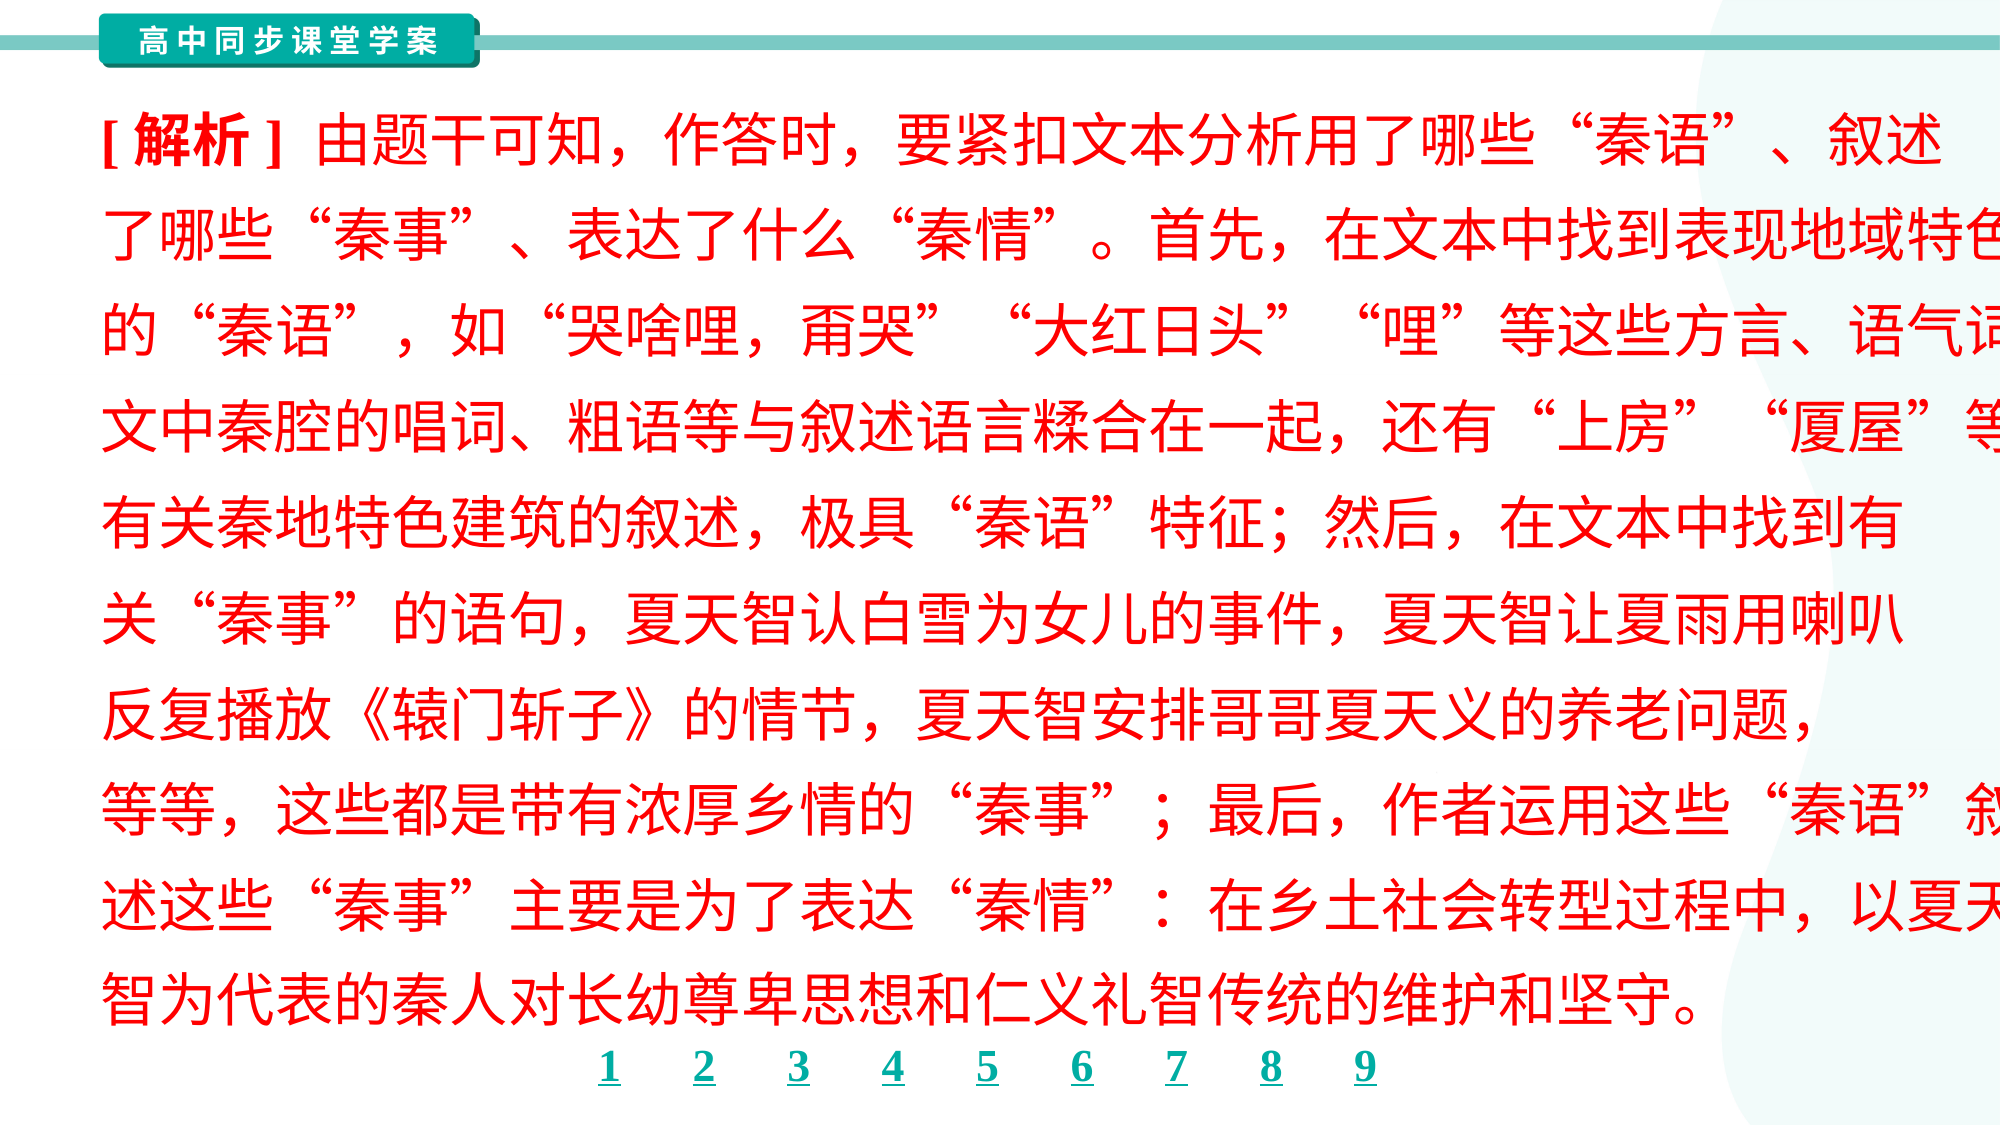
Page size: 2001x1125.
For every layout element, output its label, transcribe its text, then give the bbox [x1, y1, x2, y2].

picture [0, 0, 2000, 1125]
text_box [解析] 由题干可知，作答时，要紧扣文本分析用了哪些“秦语”、叙述 了哪些“秦事”、表达了什么“秦情”。首先，在文本中找到表现地域特色 的“秦语”，如“哭啥哩，甭哭”“大红日头”“哩”等这些方言、语气词以及 文中秦腔的唱词、粗语等与叙述语言糅合在一起，还有“上房”“厦屋”等 有关秦地特色建筑的叙述，极具“秦语”特征；然后，在文本中找到有 关“秦事”的语句，夏天智认白雪为女儿的事件，夏天智让夏雨用喇叭 反复播放《辕门斩子》的情节，夏天智安排哥哥夏天义的养老问题， 等等，这些都是带有浓厚乡情的“秦事”；最后，作者运用这些“秦语”叙 述这些“秦事”主要是为了表达“秦情”：在乡土社会转型过程中，以夏天 智为代表的秦人对长幼尊卑思想和仁义礼智传统的维护和坚守。 [100, 76, 1899, 1025]
